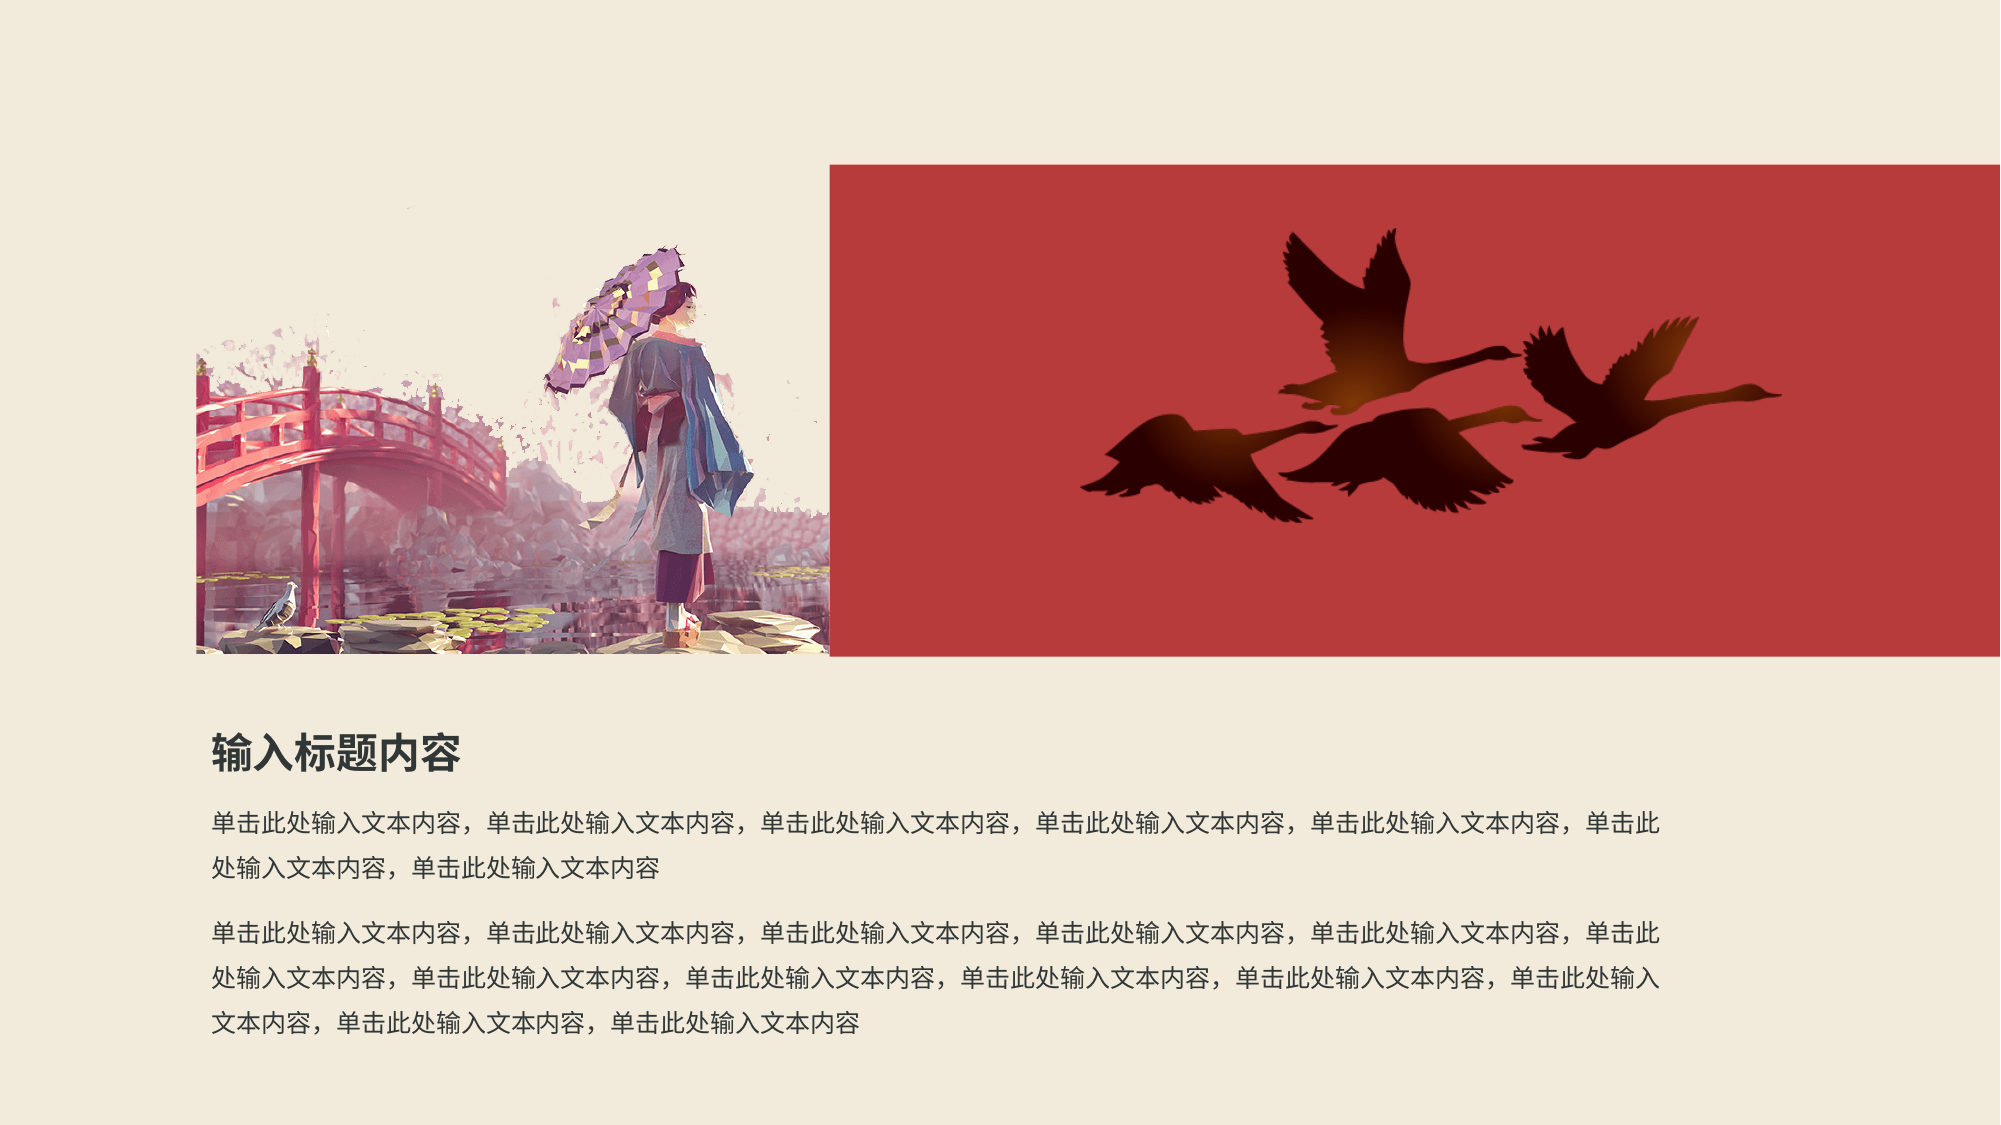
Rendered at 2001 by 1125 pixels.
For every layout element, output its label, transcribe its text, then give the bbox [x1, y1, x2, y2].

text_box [196, 719, 1685, 886]
text_box [829, 163, 2000, 658]
text_box 单击此处输入文本内容，单击此处输入文本内容，单击此处输入文本内容，单击此处输入文本内容，单击此处输入文本内容，单击此处输入文本内容，单击此处输入文本内容，单击此处输入文本内容，单击此处输入文本内容，单击此处输入文本内容，单击此处输入文本内容，单击此处输入文本内容，单击此处输入文本内容 [196, 895, 1685, 1045]
picture [196, 203, 830, 654]
picture [1080, 228, 1782, 629]
